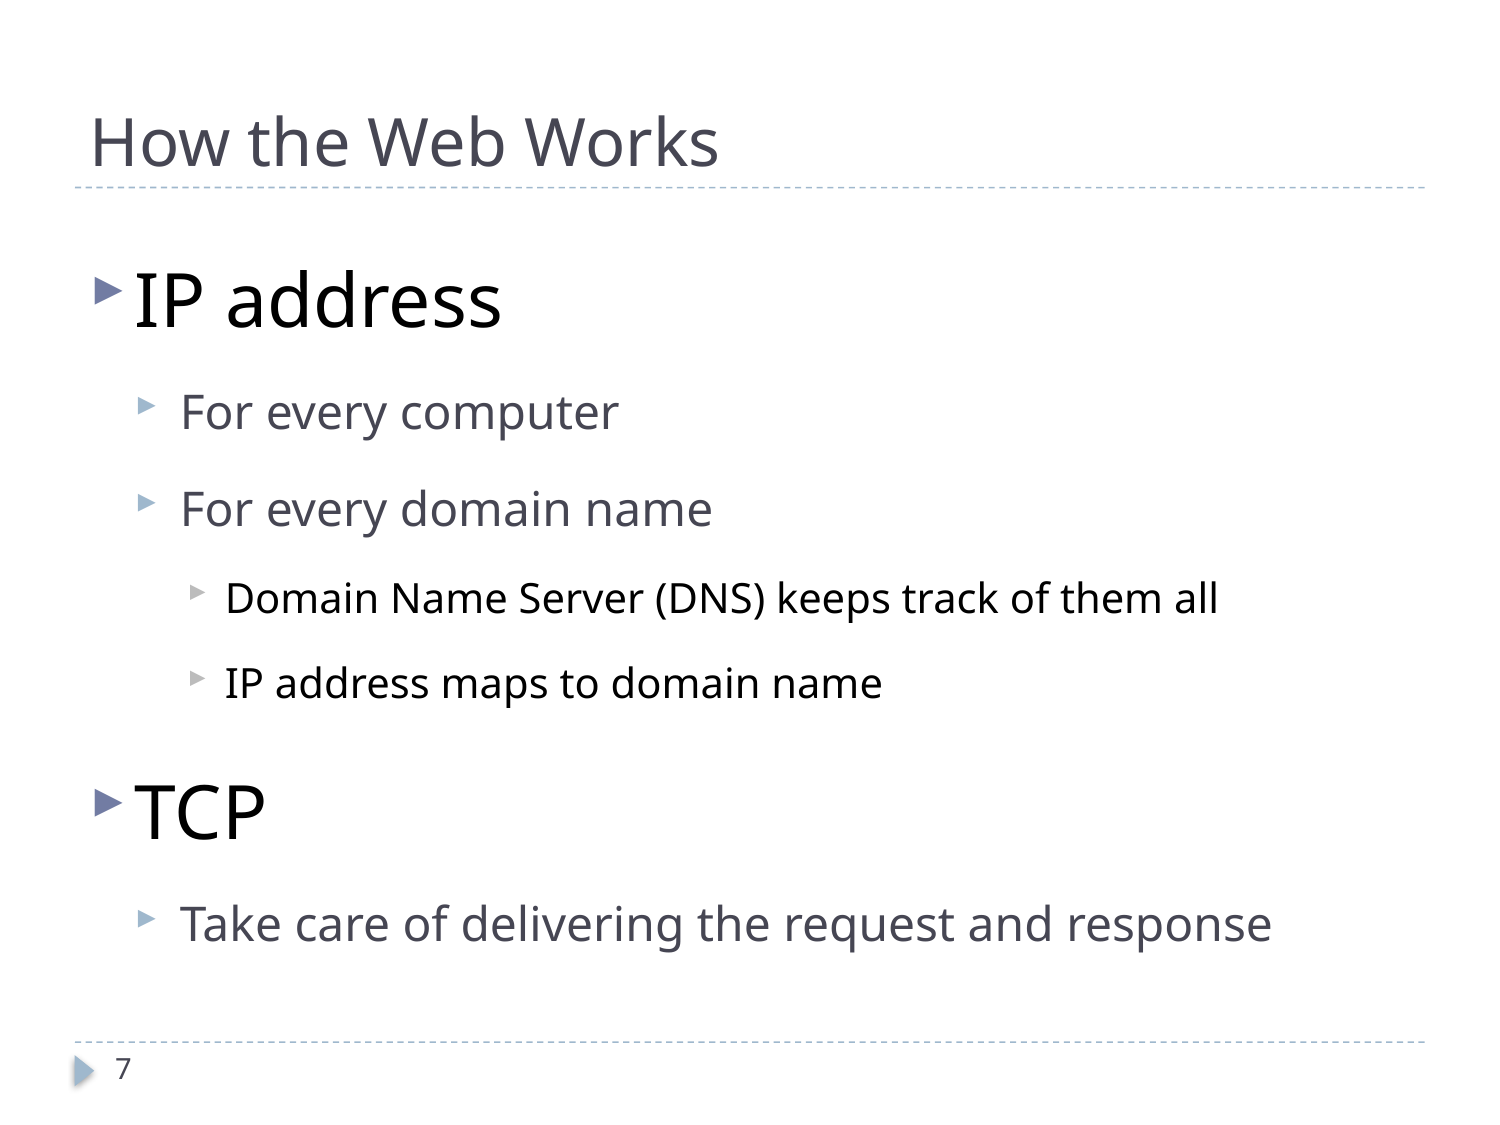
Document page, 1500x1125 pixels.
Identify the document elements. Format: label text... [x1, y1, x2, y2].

title How the Web Works [75, 24, 1425, 188]
list IP address For every computer For every domain name Domain Name Server (DNS) keeps track of them all IP address maps to domain name TCP Take care of delivering the request and response [75, 200, 1425, 1010]
slide_number 7 [100, 1042, 426, 1103]
